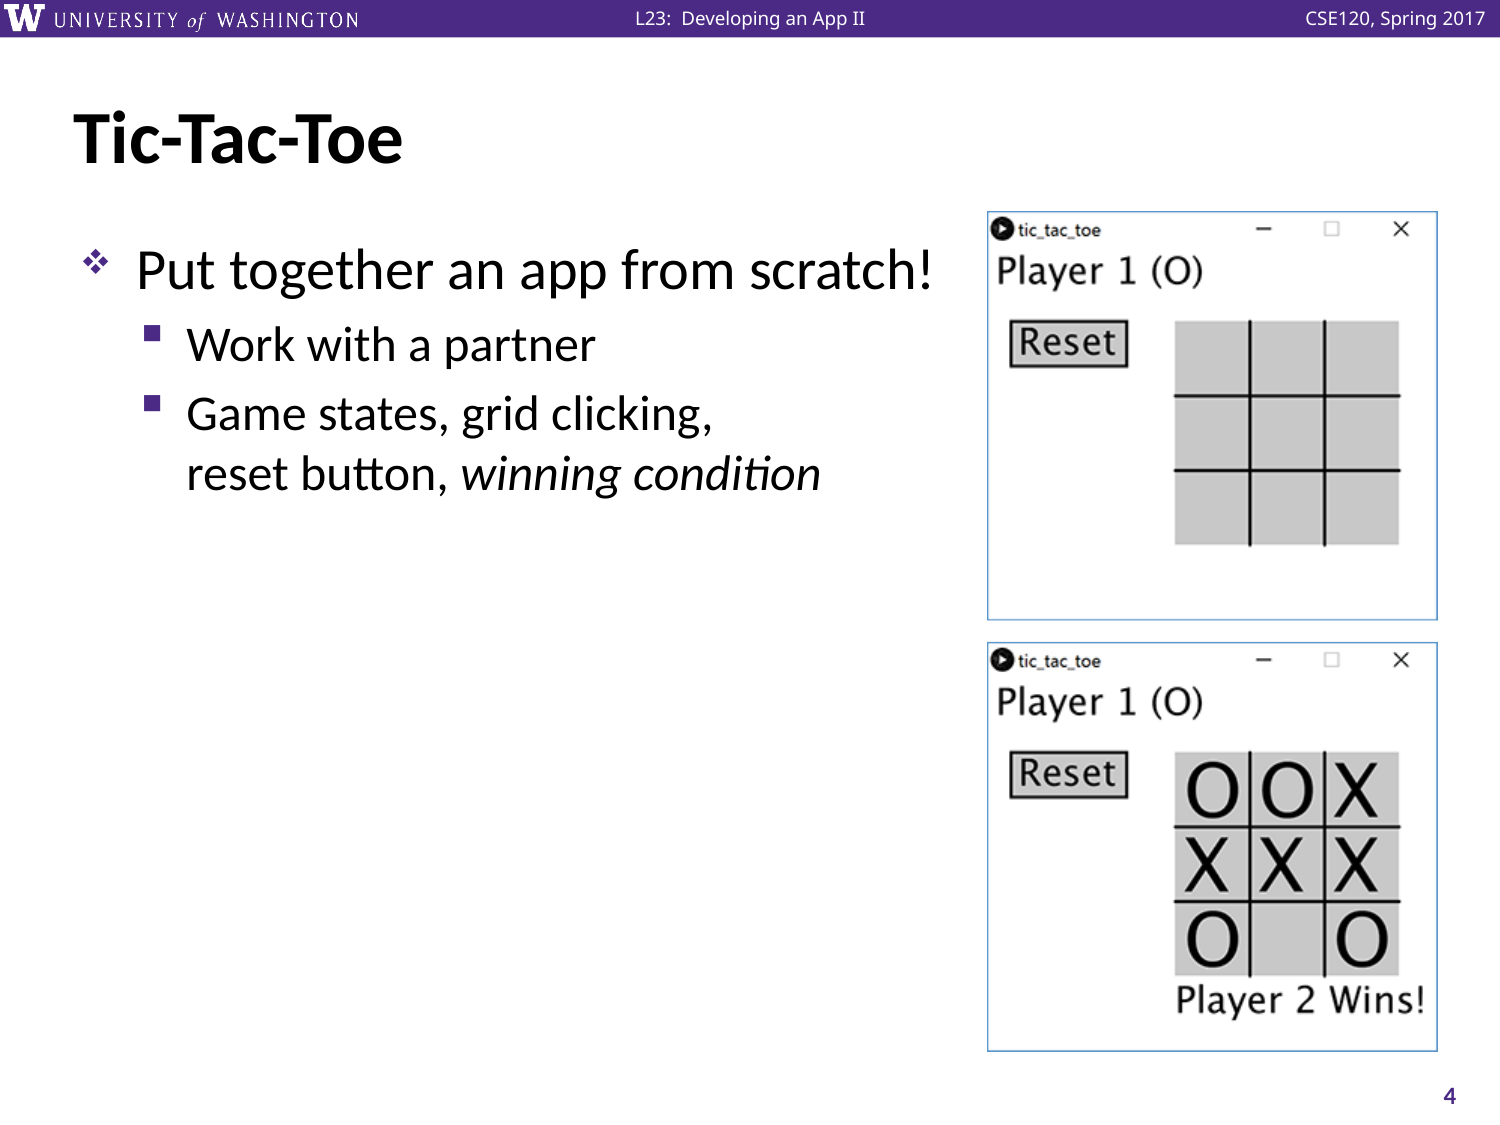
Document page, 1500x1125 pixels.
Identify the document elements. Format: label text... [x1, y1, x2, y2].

slide_number 4 [1400, 1065, 1500, 1125]
picture [987, 210, 1438, 1052]
list Put together an app from scratch! Work with a partner Game states, grid clicking, reset button, winning condition [64, 223, 982, 1040]
picture [4, 4, 358, 32]
title Tic-Tac-Toe [58, 71, 1438, 197]
